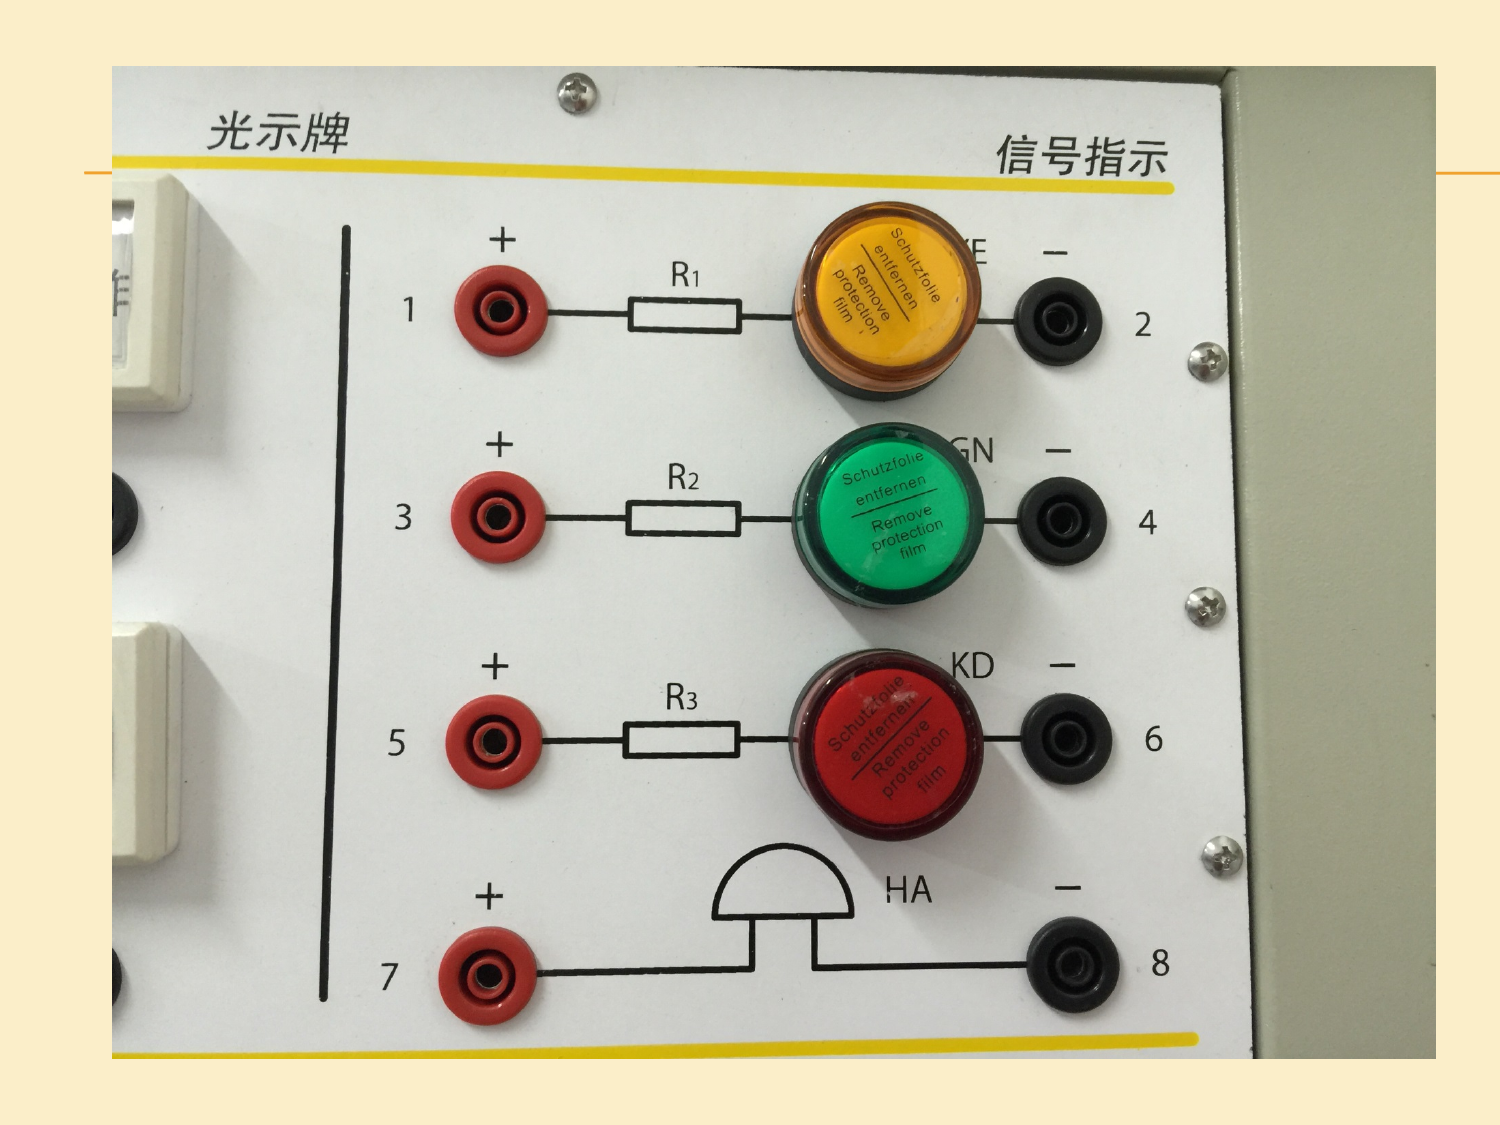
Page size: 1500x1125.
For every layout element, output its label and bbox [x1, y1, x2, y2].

list [111, 65, 1436, 1059]
